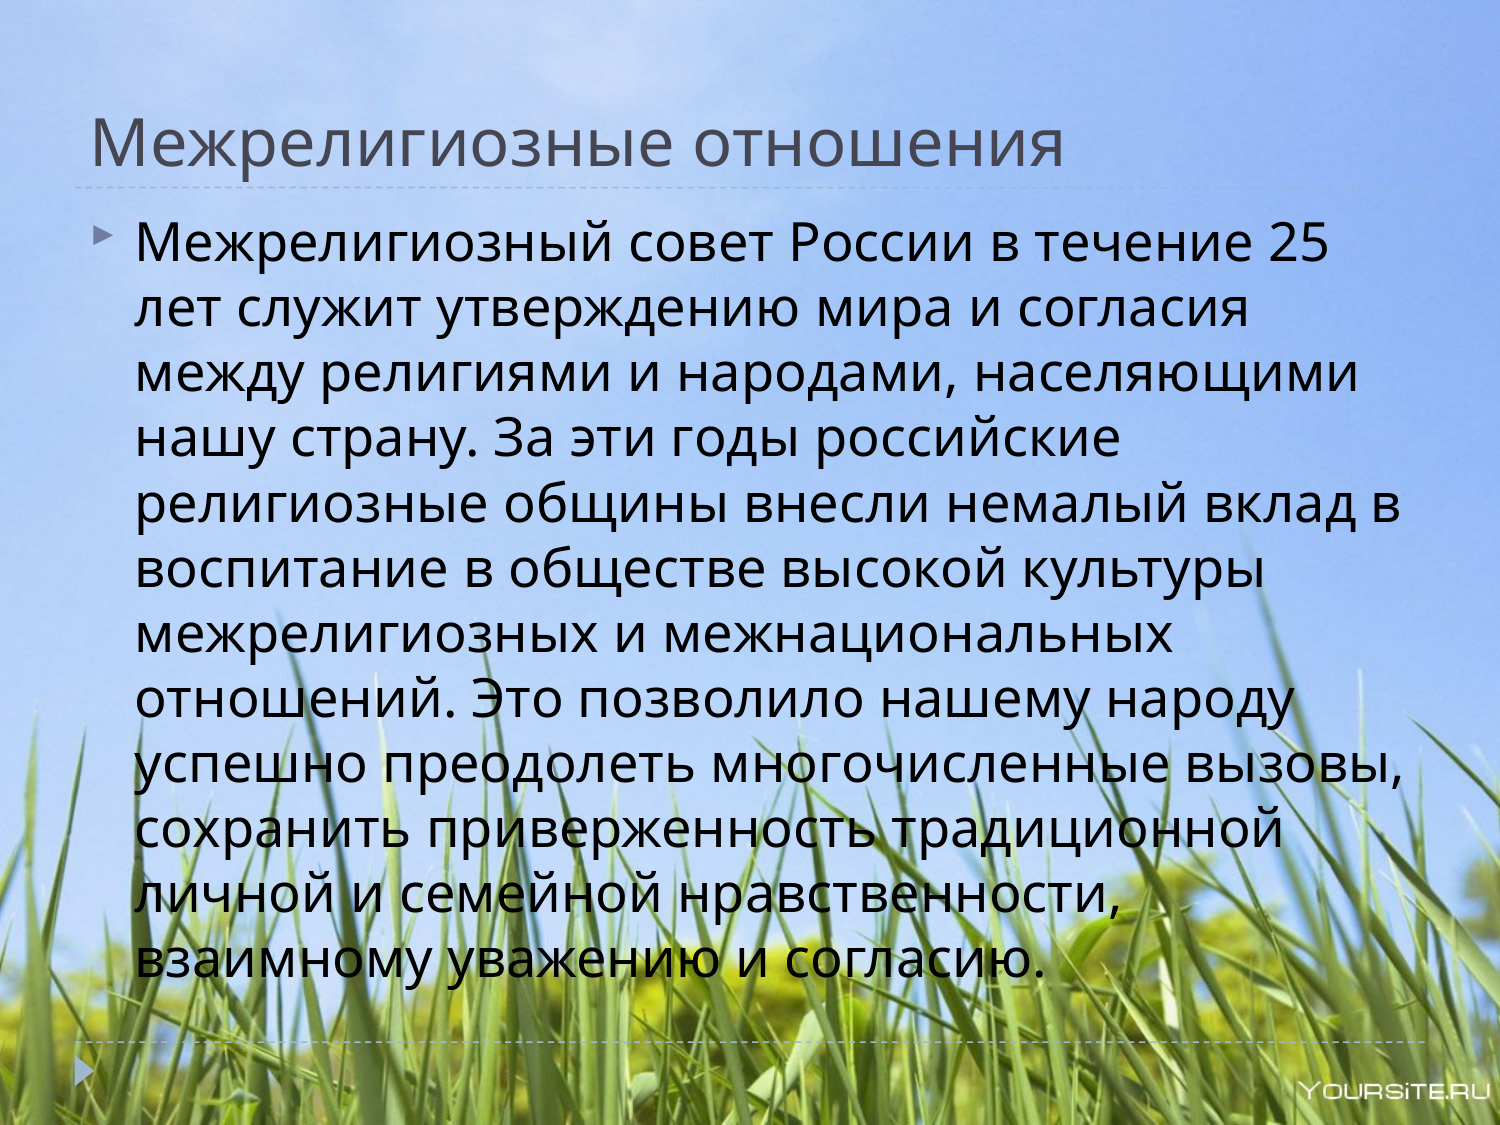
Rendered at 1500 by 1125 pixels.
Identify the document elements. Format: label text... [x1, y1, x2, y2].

title Межрелигиозные отношения [75, 24, 1425, 188]
list Межрелигиозный совет России в течение 25 лет служит утверждению мира и согласия между религиями и народами, населяющими нашу страну. За эти годы российские религиозные общины внесли немалый вклад в воспитание в обществе высокой культуры межрелигиозных и межнациональных отношений. Это позволило нашему народу успешно преодолеть многочисленные вызовы, сохранить приверженность традиционной личной и семейной нравственности, взаимному уважению и согласию. [75, 200, 1425, 1010]
picture [0, 0, 1500, 1125]
